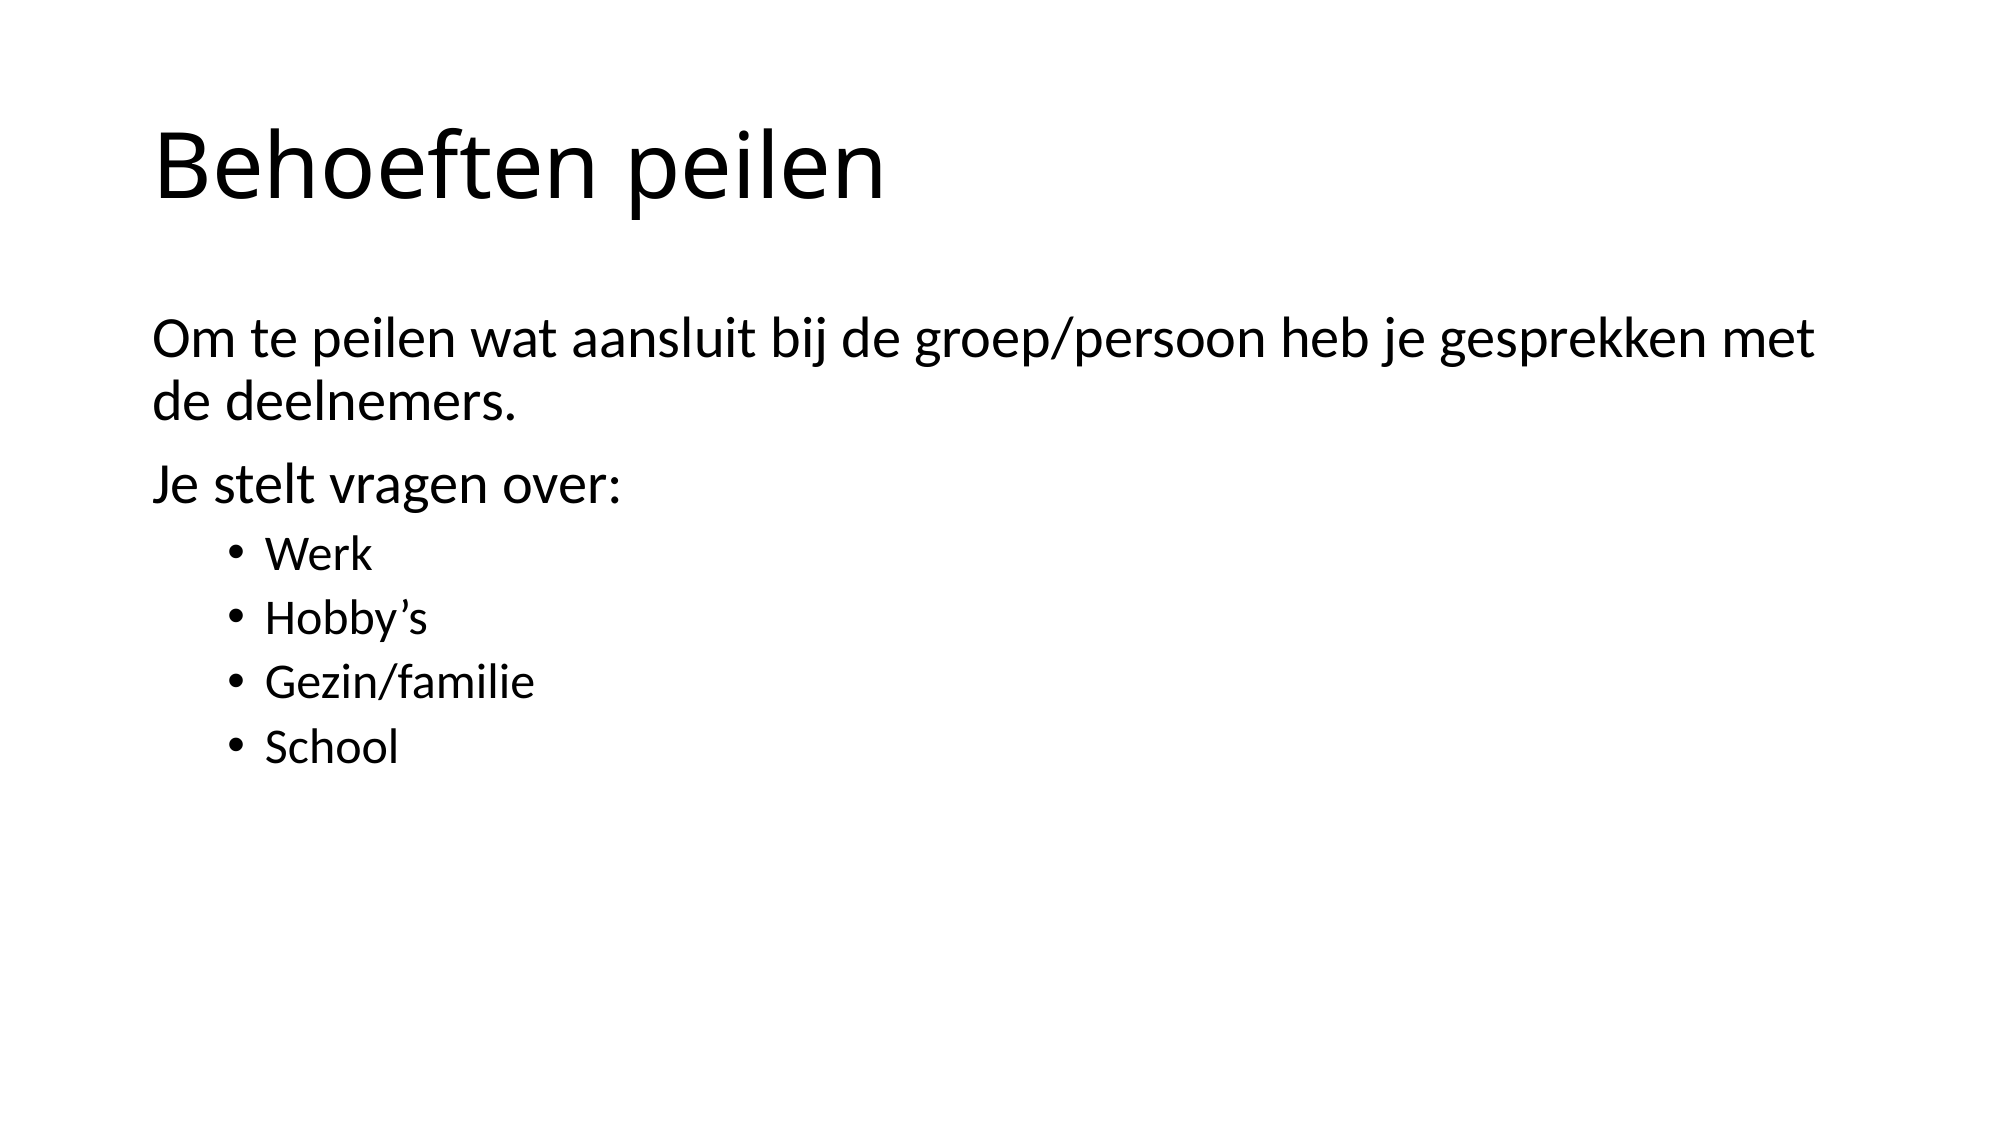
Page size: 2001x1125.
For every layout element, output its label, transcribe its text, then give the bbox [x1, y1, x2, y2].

list Om te peilen wat aansluit bij de groep/persoon heb je gesprekken met de deelnemers. Je stelt vragen over: Werk Hobby’s Gezin/familie School [137, 299, 1863, 1014]
title Behoeften peilen [137, 59, 1863, 278]
